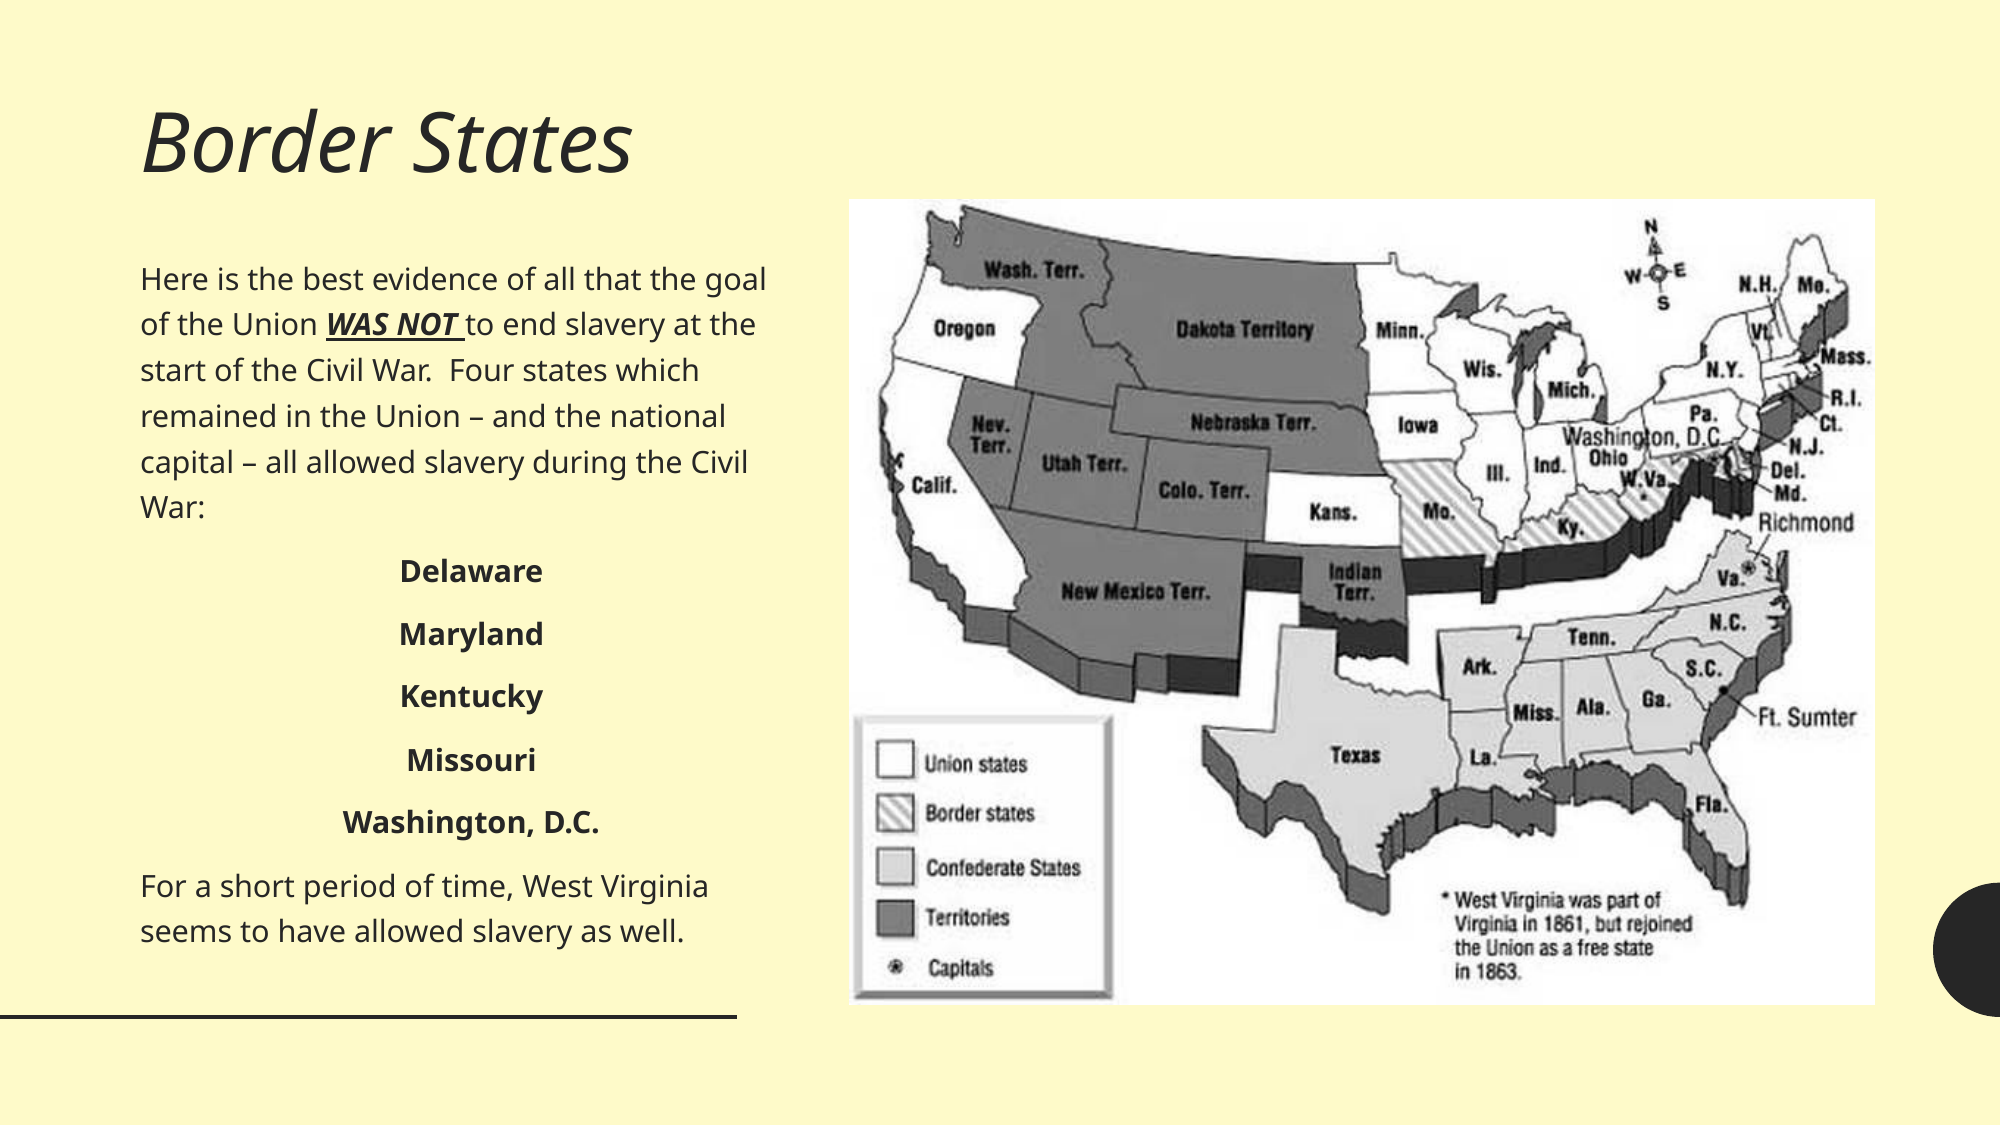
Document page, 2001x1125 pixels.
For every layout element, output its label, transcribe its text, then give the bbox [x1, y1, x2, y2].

title Border States [125, 91, 755, 242]
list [849, 199, 1875, 1005]
list Here is the best evidence of all that the goal of the Union WAS NOT to end slavery at the start of the Civil War. Four states which remained in the Union – and the national capital – all allowed slavery during the Civil War: Delaware Maryland Kentucky Missouri Washington, D.C. For a short period of time, West Virginia seems to have allowed slavery as well. [125, 242, 818, 962]
